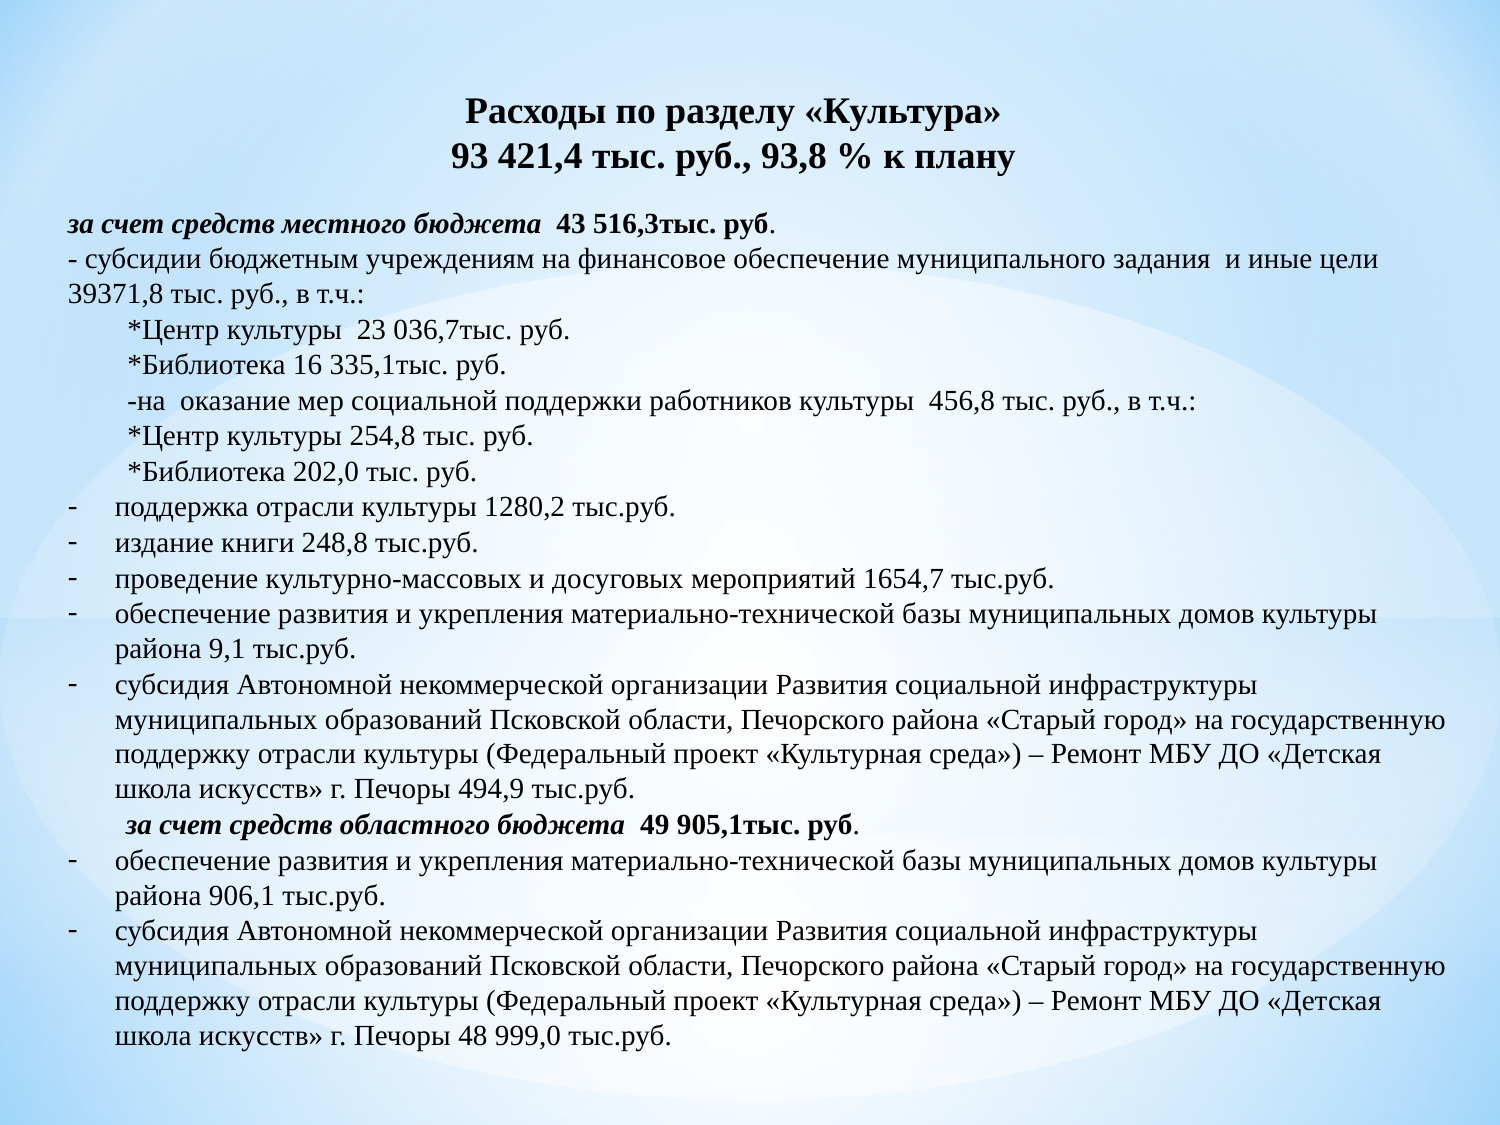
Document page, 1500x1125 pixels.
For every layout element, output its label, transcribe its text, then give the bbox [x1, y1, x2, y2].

text_box за счет средств местного бюджета 43 516,3тыс. руб. - субсидии бюджетным учреждениям на финансовое обеспечение муниципального задания и иные цели 39371,8 тыс. руб., в т.ч.: *Центр культуры 23 036,7тыс. руб. *Библиотека 16 335,1тыс. руб. -на оказание мер социальной поддержки работников культуры 456,8 тыс. руб., в т.ч.: *Центр культуры 254,8 тыс. руб. *Библиотека 202,0 тыс. руб. поддержка отрасли культуры 1280,2 тыс.руб. издание книги 248,8 тыс.руб. проведение культурно-массовых и досуговых мероприятий 1654,7 тыс.руб. обеспечение развития и укрепления материально-технической базы муниципальных домов культуры района 9,1 тыс.руб. субсидия Автономной некоммерческой организации Развития социальной инфраструктуры муниципальных образований Псковской области, Печорского района «Старый город» на государственную поддержку отрасли культуры (Федеральный проект «Культурная среда») – Ремонт МБУ ДО «Детская школа искусств» г. Печоры 494,9 тыс.руб. за счет средств областного бюджета 49 905,1тыс. руб. обеспечение развития и укрепления материально-технической базы муниципальных домов культуры района 906,1 тыс.руб. субсидия Автономной некоммерческой организации Развития социальной инфраструктуры муниципальных образований Псковской области, Печорского района «Старый город» на государственную поддержку отрасли культуры (Федеральный проект «Культурная среда») – Ремонт МБУ ДО «Детская школа искусств» г. Печоры 48 999,0 тыс.руб. [53, 196, 1471, 1125]
text_box Расходы по разделу «Культура» 93 421,4 тыс. руб., 93,8 % к плану [76, 78, 1400, 184]
